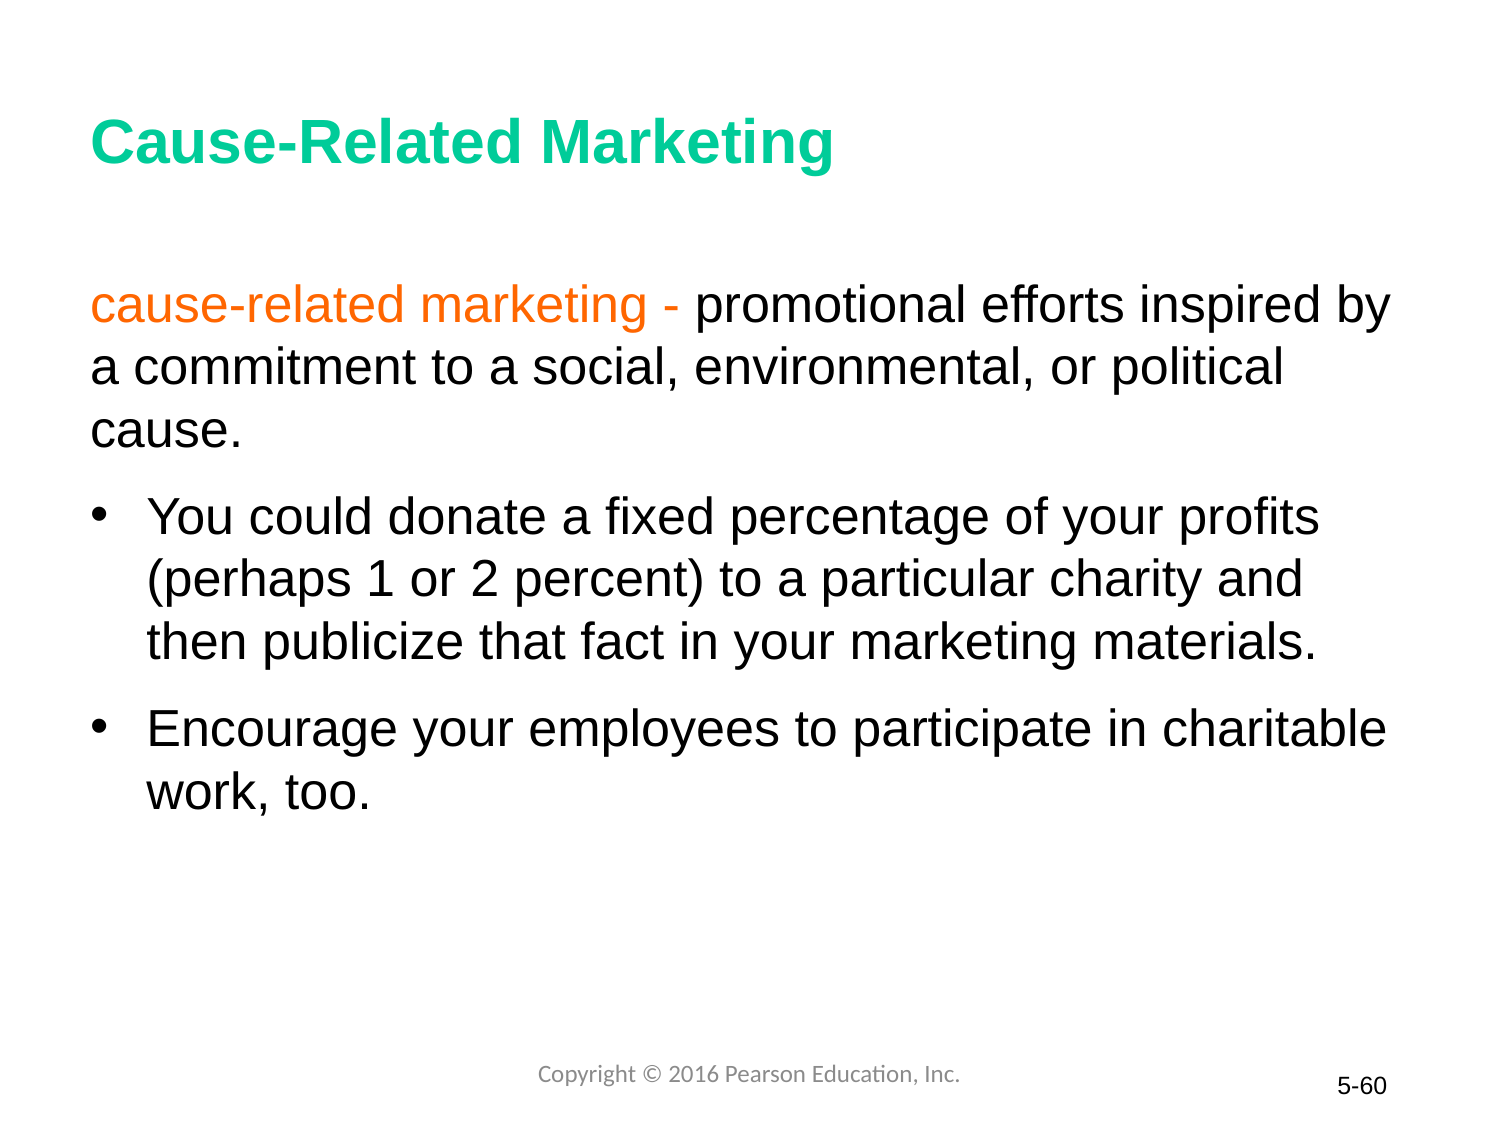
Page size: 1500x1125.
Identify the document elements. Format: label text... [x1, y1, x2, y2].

footer Copyright © 2016 Pearson Education, Inc. [512, 1042, 988, 1103]
list cause-related marketing - promotional efforts inspired by a commitment to a social, environmental, or political cause. You could donate a fixed percentage of your profits (perhaps 1 or 2 percent) to a particular charity and then publicize that fact in your marketing materials. Encourage your employees to participate in charitable work, too. [75, 262, 1425, 1005]
title Cause-Related Marketing [75, 45, 1425, 233]
